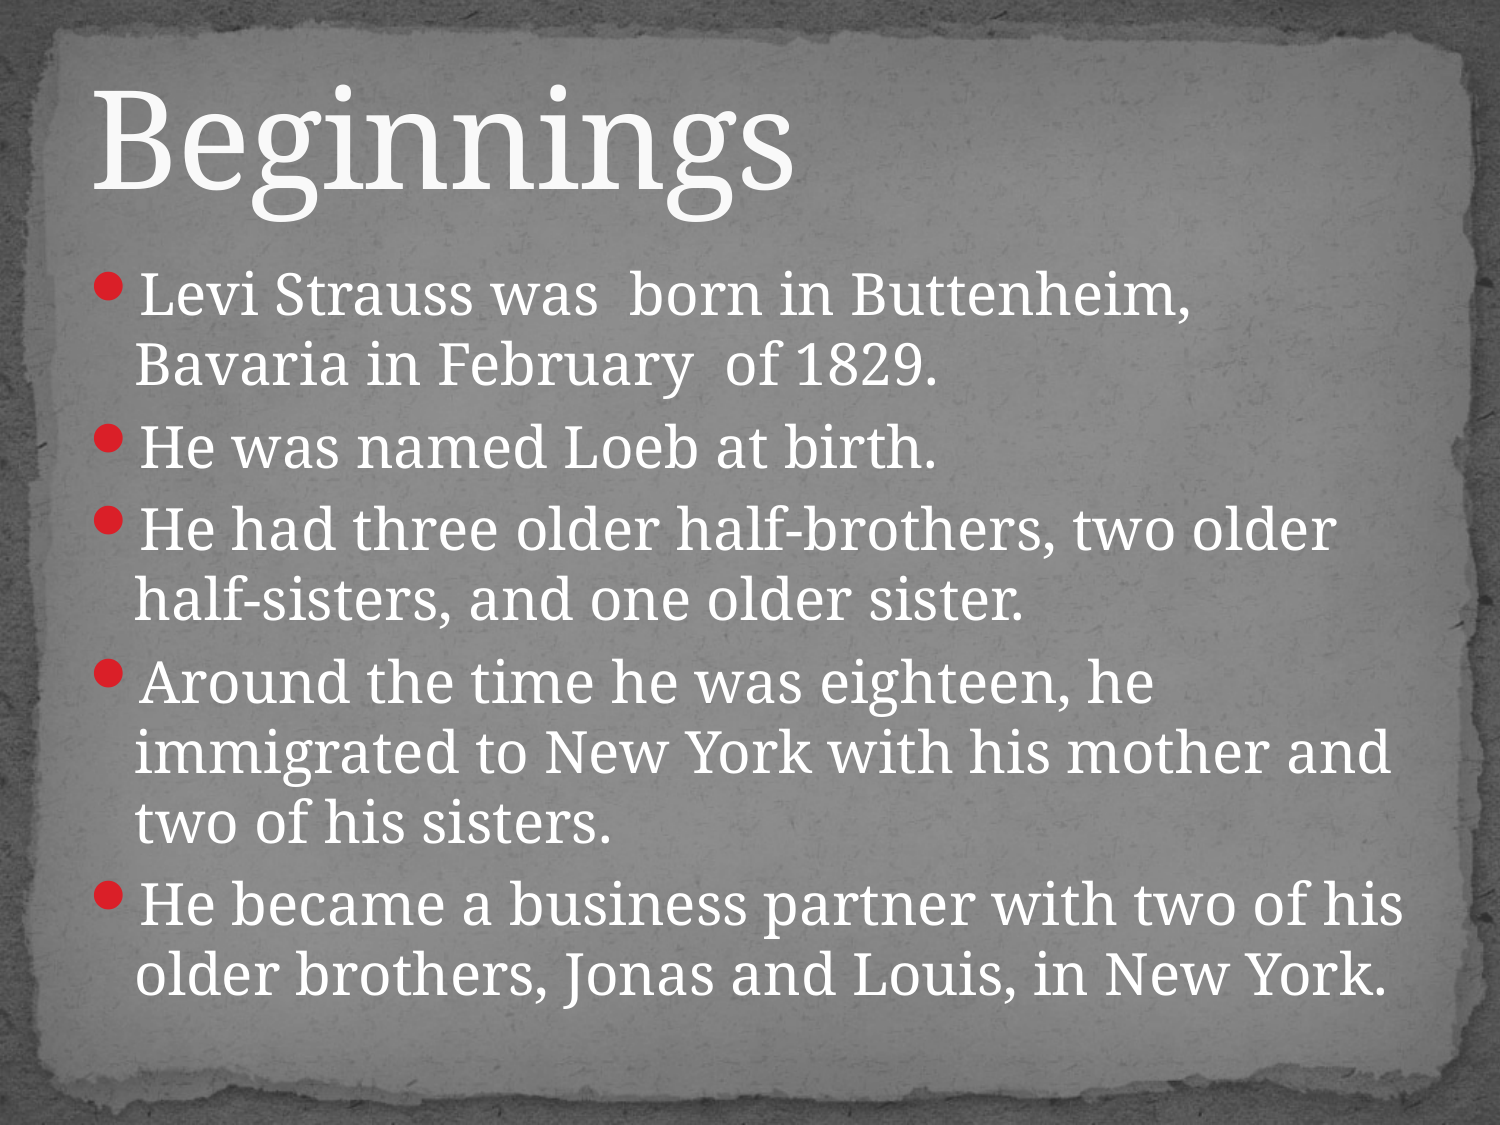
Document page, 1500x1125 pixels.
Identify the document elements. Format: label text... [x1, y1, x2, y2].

title Beginnings [74, 24, 1425, 225]
list Levi Strauss was born in Buttenheim, Bavaria in February of 1829. He was named Loeb at birth. He had three older half-brothers, two older half-sisters, and one older sister. Around the time he was eighteen, he immigrated to New York with his mother and two of his sisters. He became a business partner with two of his older brothers, Jonas and Louis, in New York. [75, 249, 1425, 1000]
